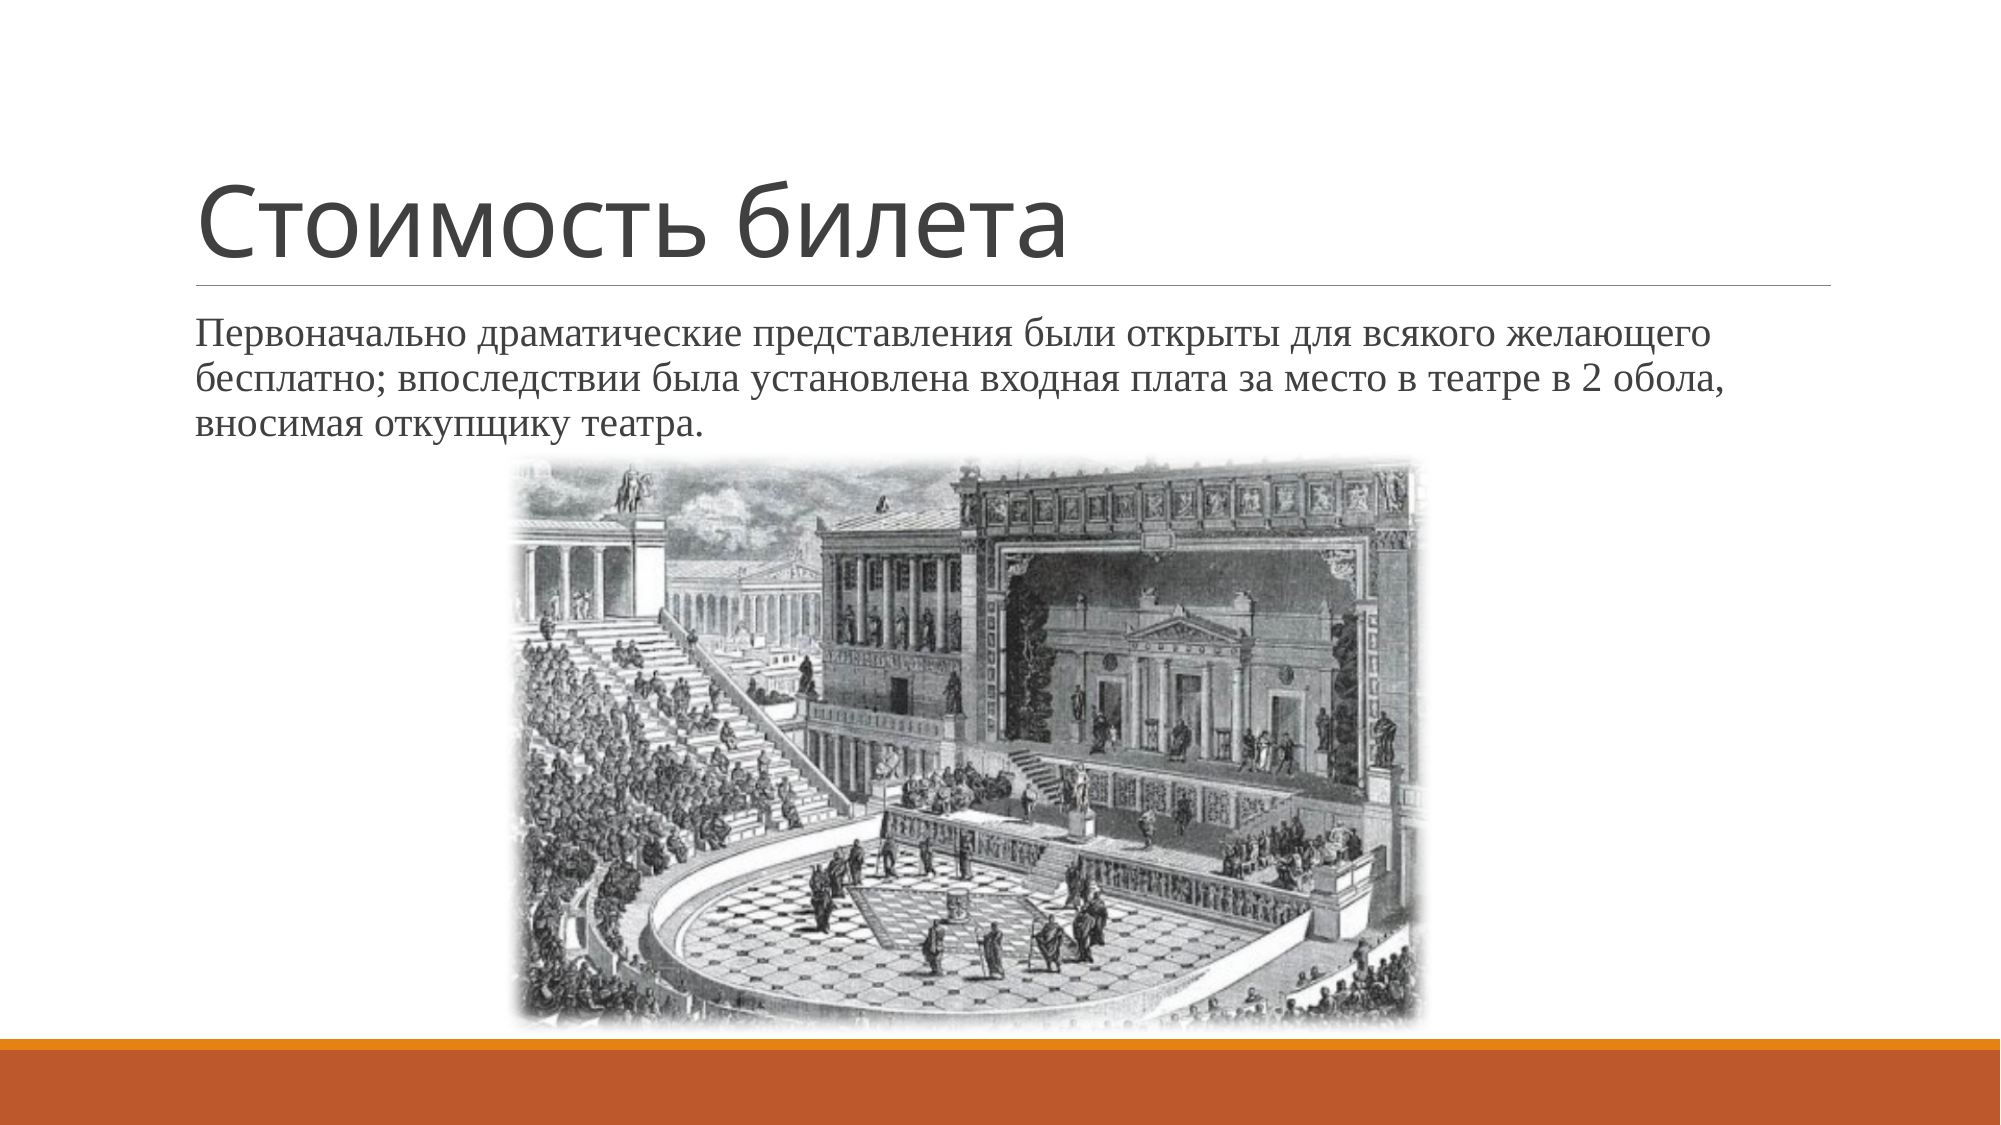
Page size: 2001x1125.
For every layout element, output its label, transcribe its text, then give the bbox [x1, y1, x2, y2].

picture [504, 451, 1433, 1037]
list Первоначально драматические представления были открыты для всякого желающего бесплатно; впоследствии была установлена входная плата за место в театре в 2 обола, вносимая откупщику театра. [180, 302, 1830, 963]
title Стоимость билета [180, 47, 1830, 285]
